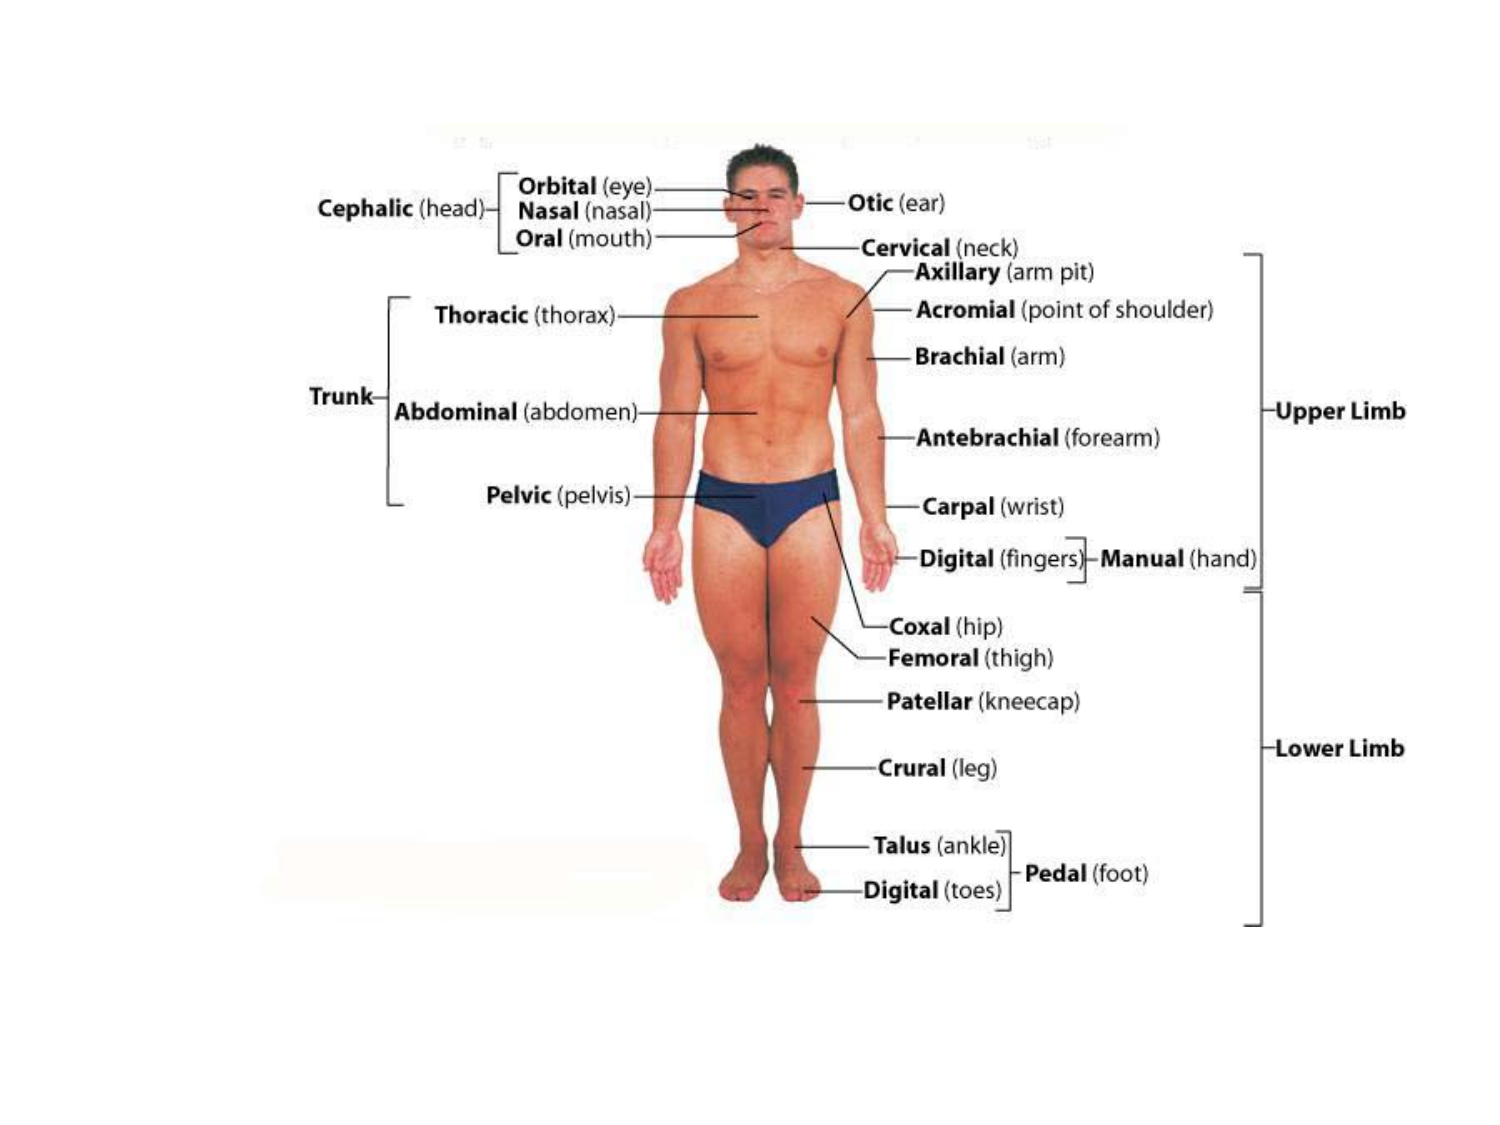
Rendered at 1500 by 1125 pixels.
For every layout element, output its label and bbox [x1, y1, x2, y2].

list [92, 123, 1408, 927]
